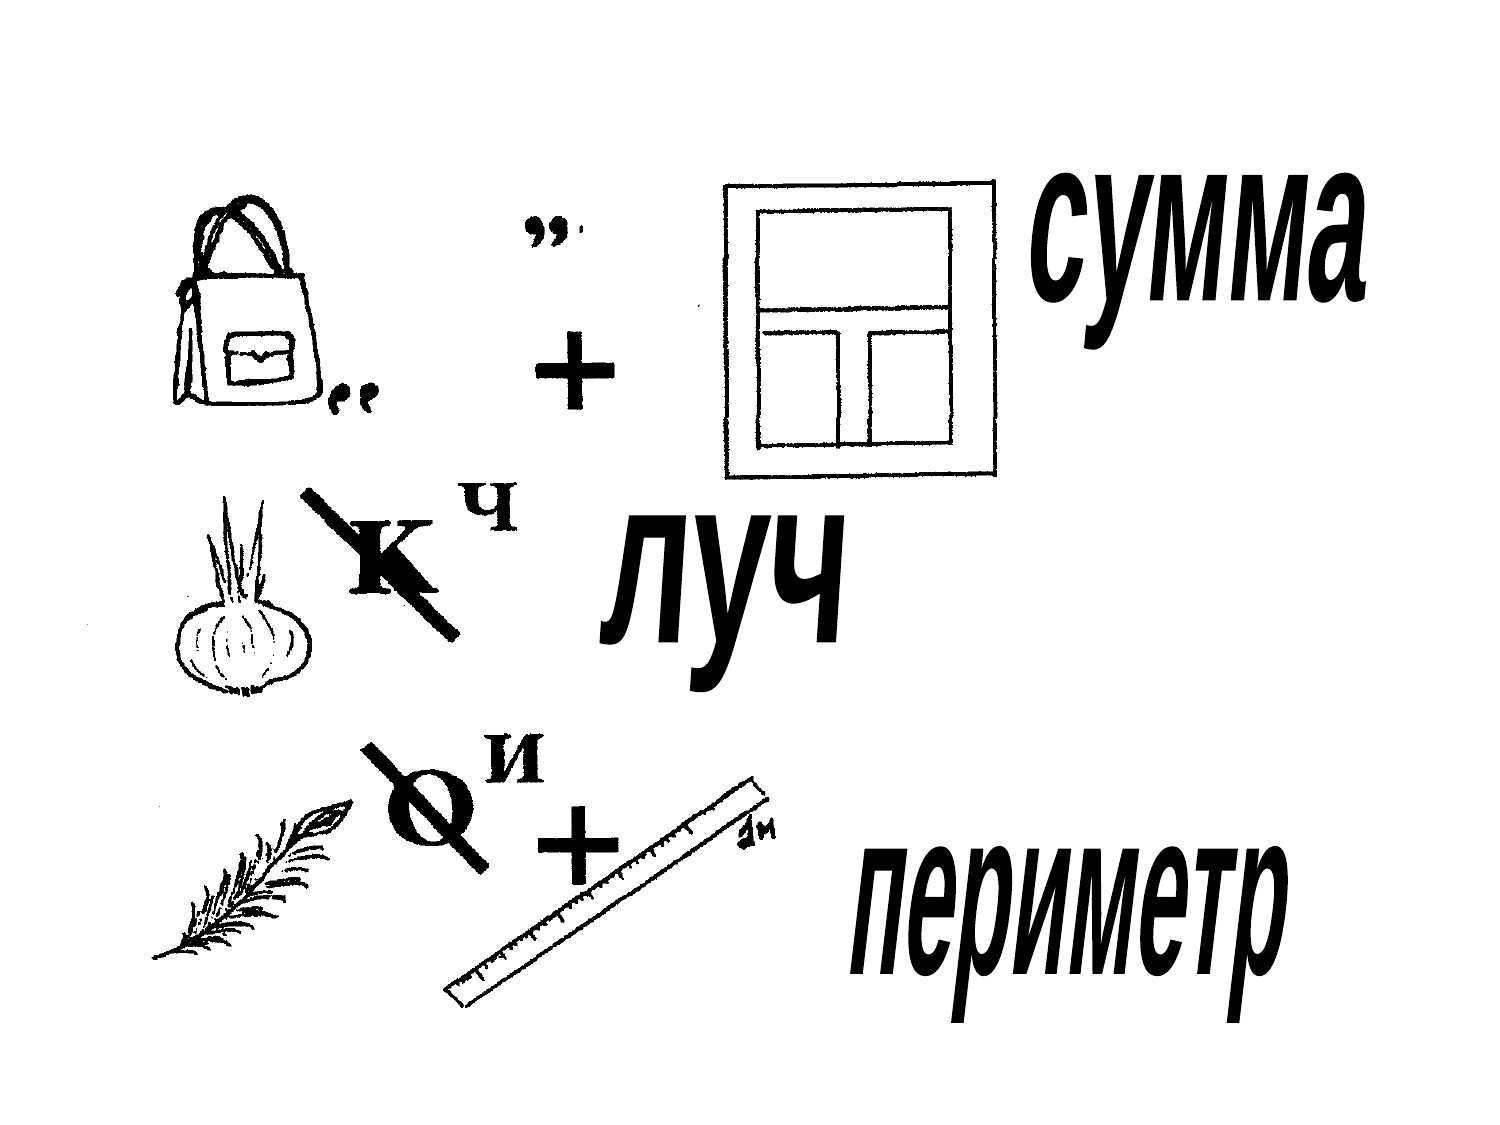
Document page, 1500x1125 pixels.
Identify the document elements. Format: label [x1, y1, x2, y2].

picture [52, 172, 1083, 1024]
